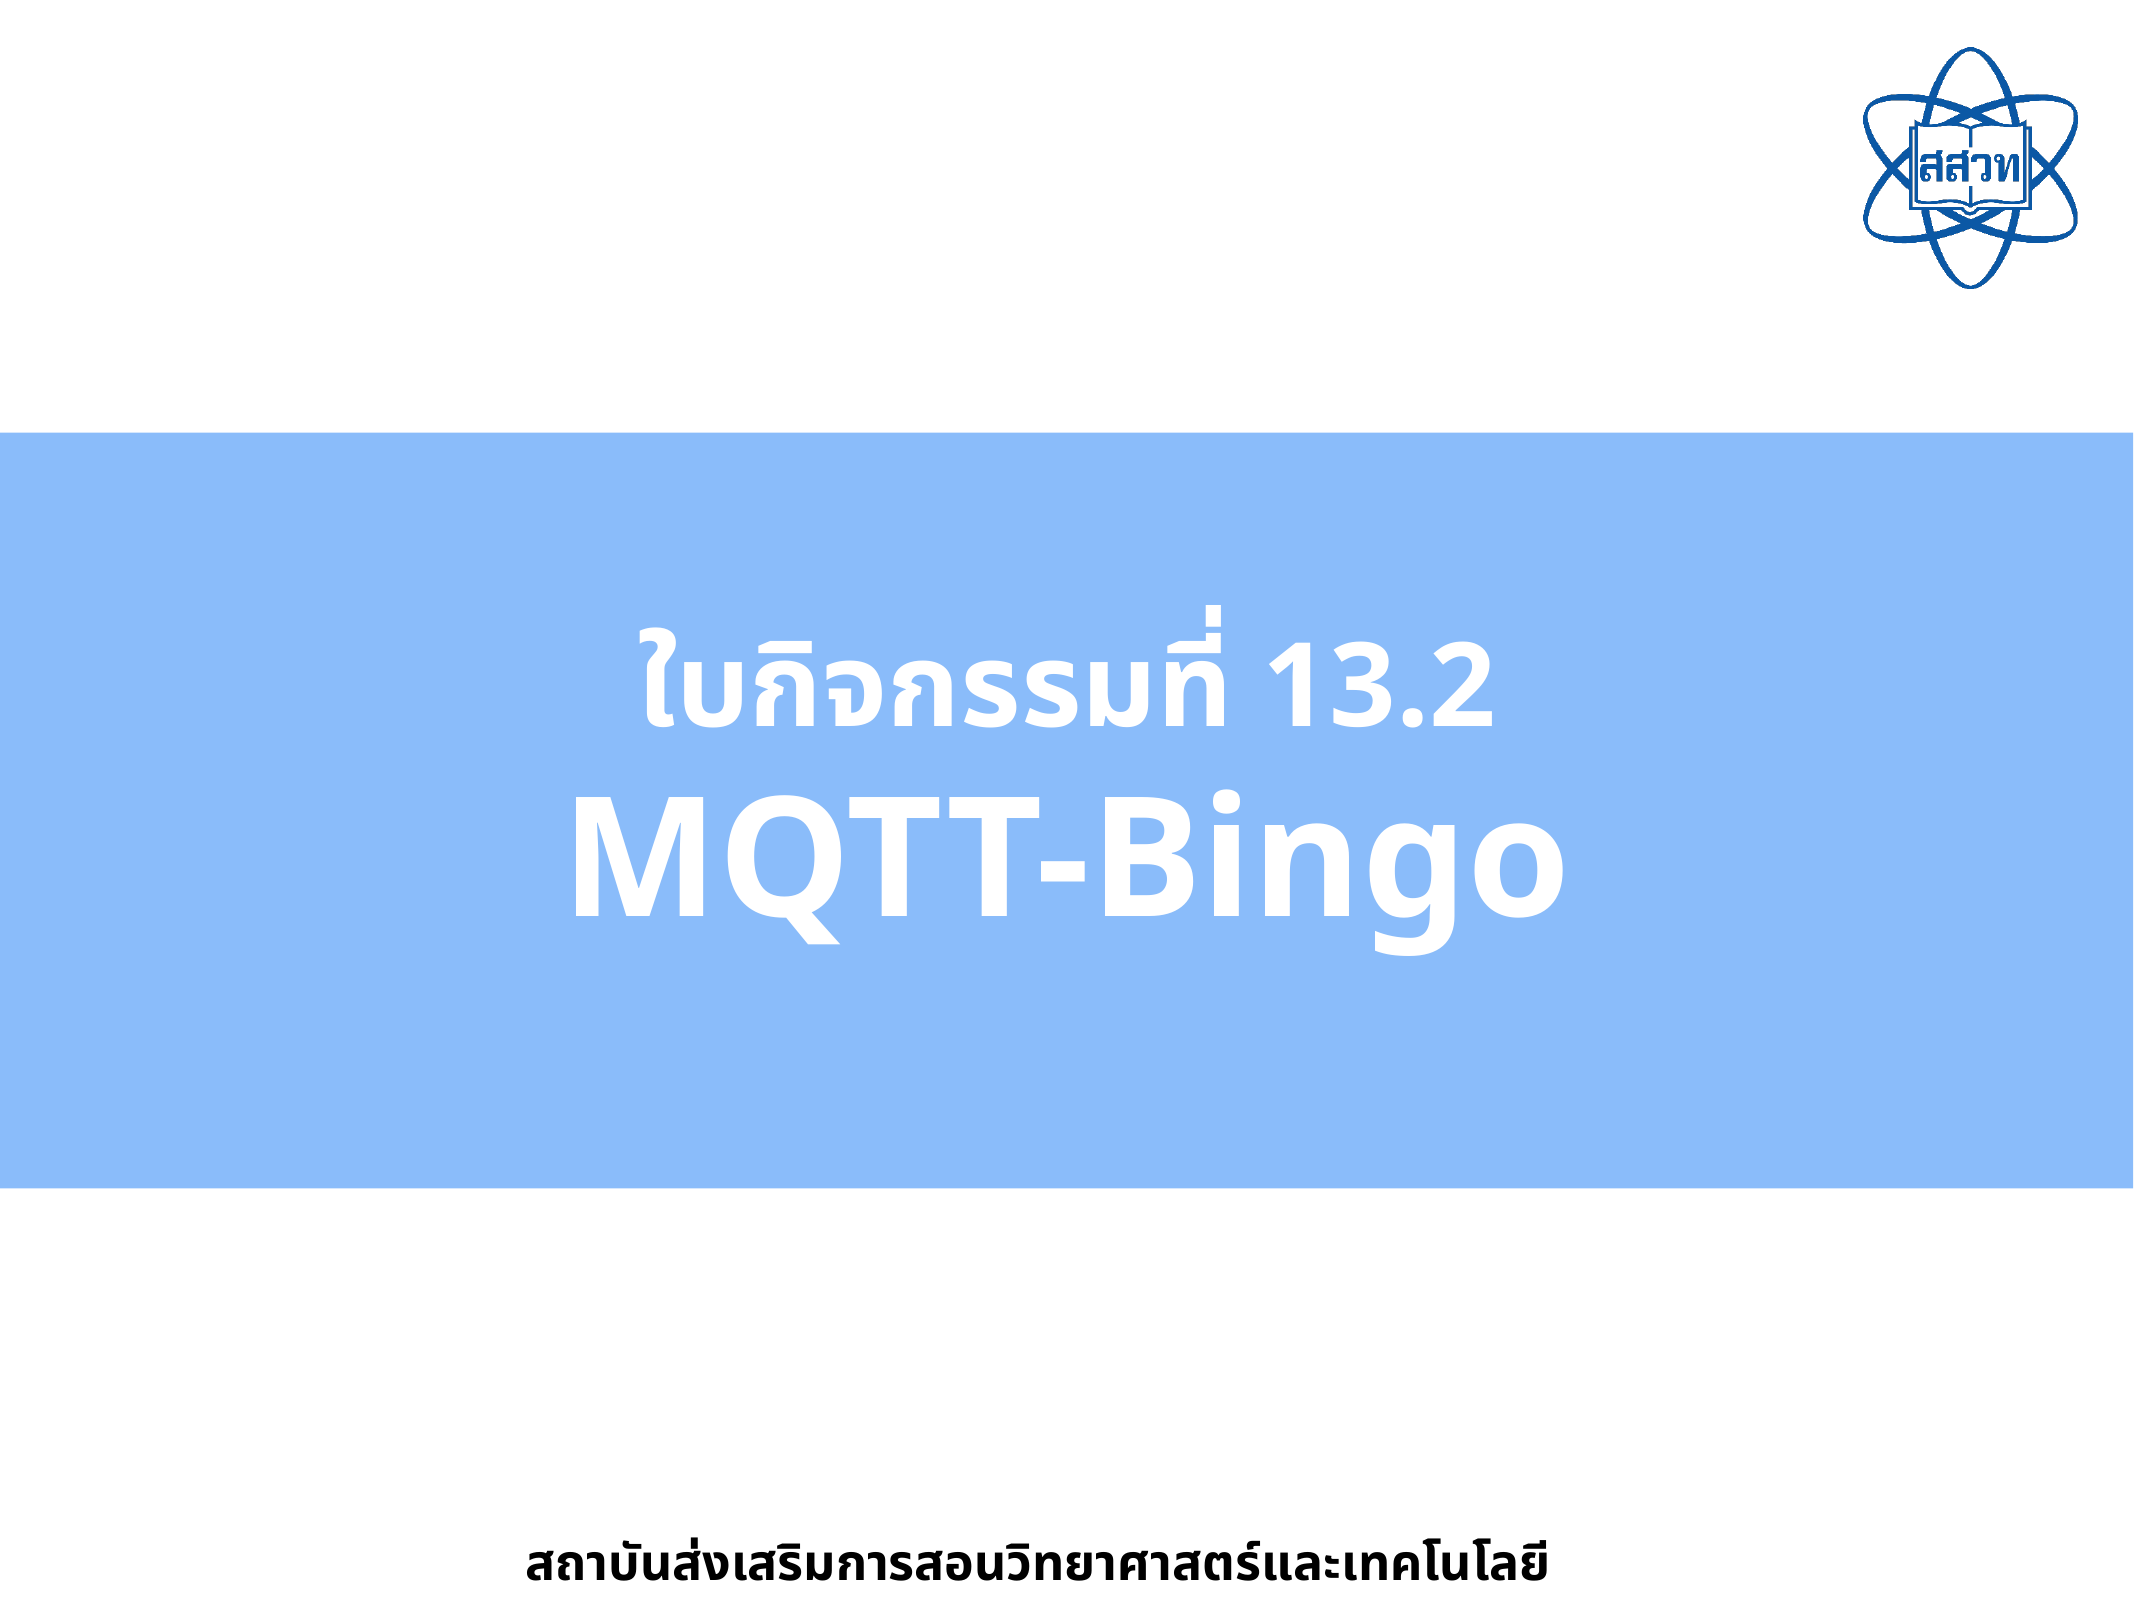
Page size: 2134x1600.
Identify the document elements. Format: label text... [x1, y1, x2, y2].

text_box ใบกิจกรรมที่ 13.2 MQTT-Bingo [208, 602, 1925, 998]
text_box สถาบันส่งเสริมการสอนวิทยาศาสตร์และเทคโนโลยี [74, 1522, 2002, 1589]
text_box [0, 432, 2134, 1189]
picture [1862, 46, 2079, 290]
